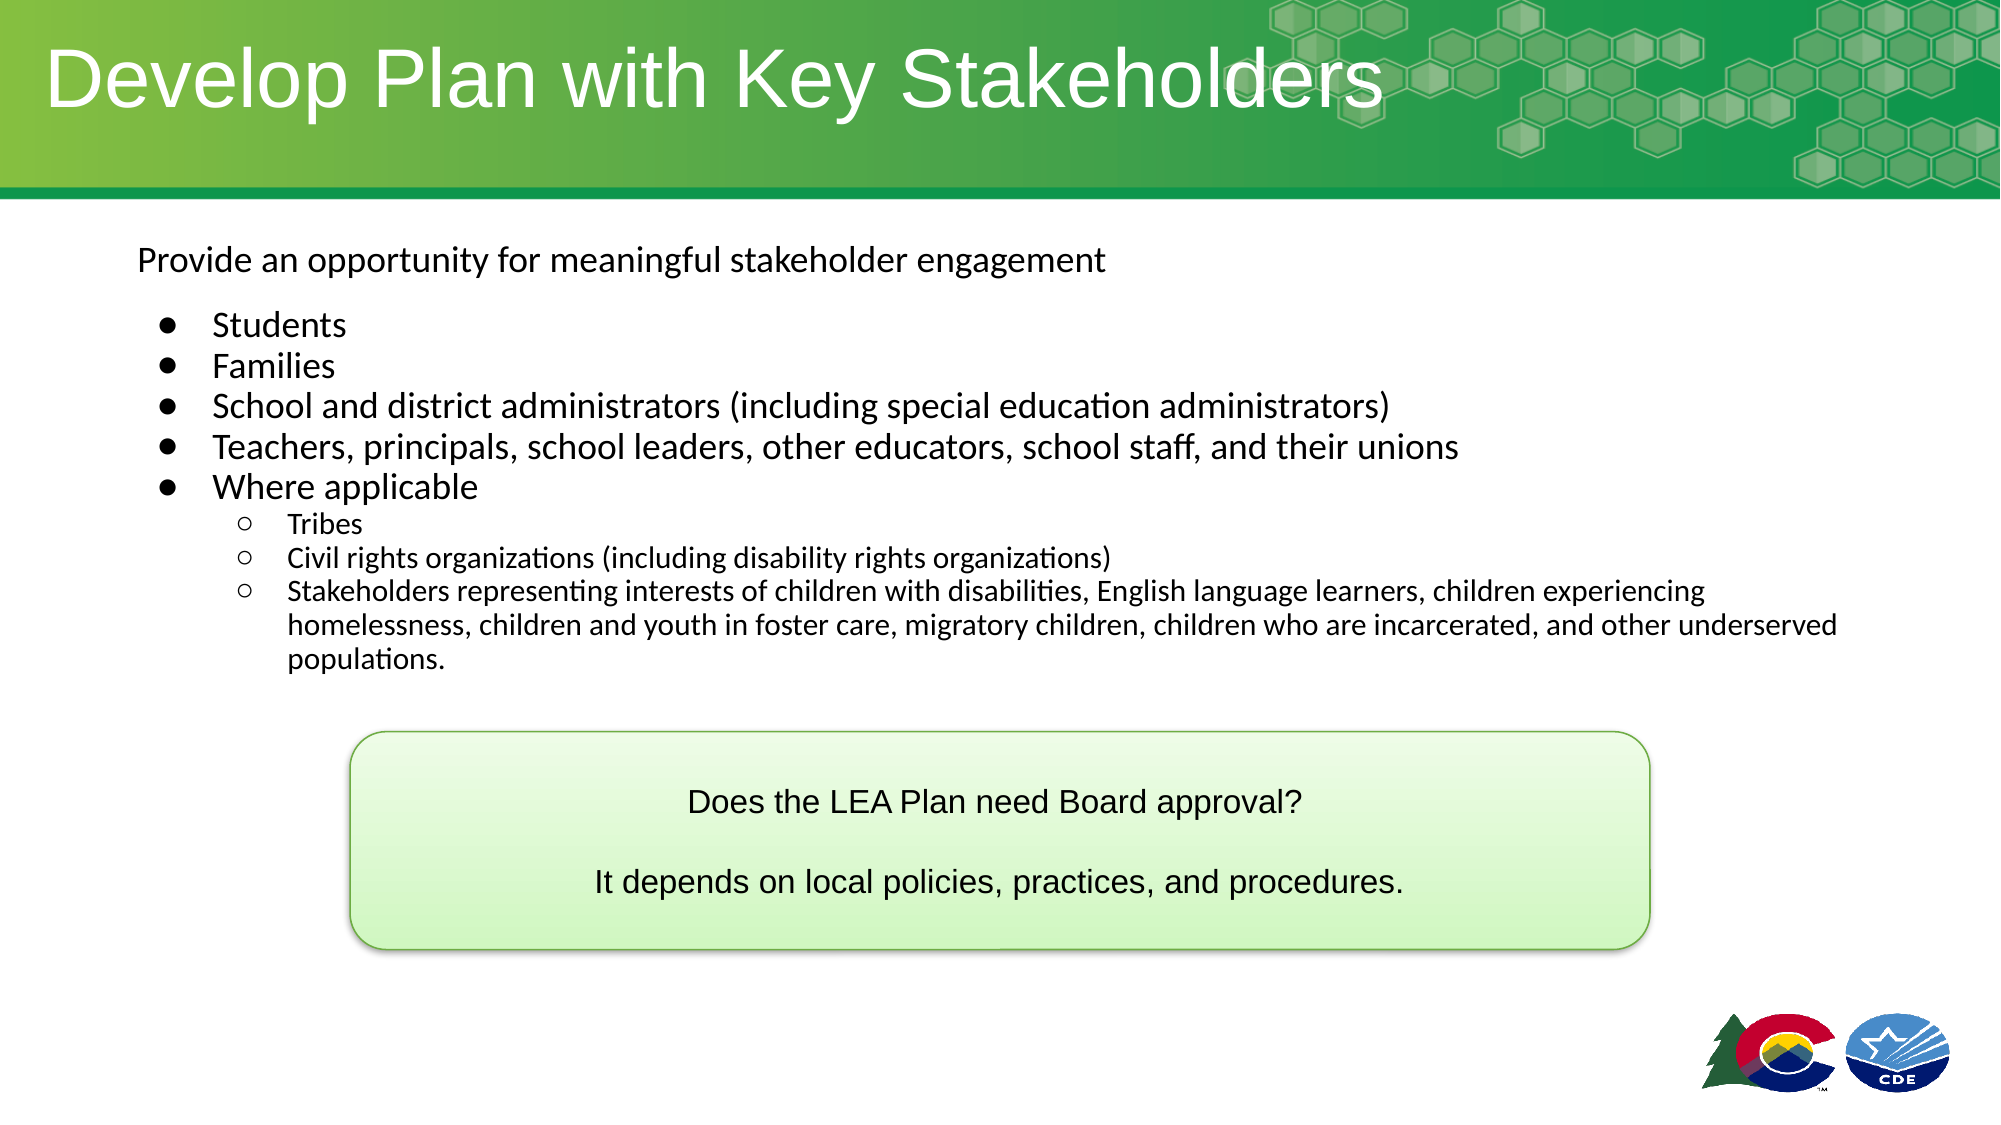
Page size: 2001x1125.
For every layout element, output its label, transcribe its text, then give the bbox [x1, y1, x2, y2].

title Develop Plan with Key Stakeholders [44, 35, 1770, 140]
list Provide an opportunity for meaningful stakeholder engagement Students Families School and district administrators (including special education administrators) Teachers, principals, school leaders, other educators, school staff, and their unions Where applicable Tribes Civil rights organizations (including disability rights organizations) Stakeholders representing interests of children with disabilities, English language learners, children experiencing homelessness, children and youth in foster care, migratory children, children who are incarcerated, and other underserved populations. [137, 239, 1863, 1002]
text_box Does the LEA Plan need Board approval? It depends on local policies, practices, and procedures. [349, 730, 1651, 951]
picture [1700, 1012, 1950, 1093]
picture [0, 0, 2000, 200]
